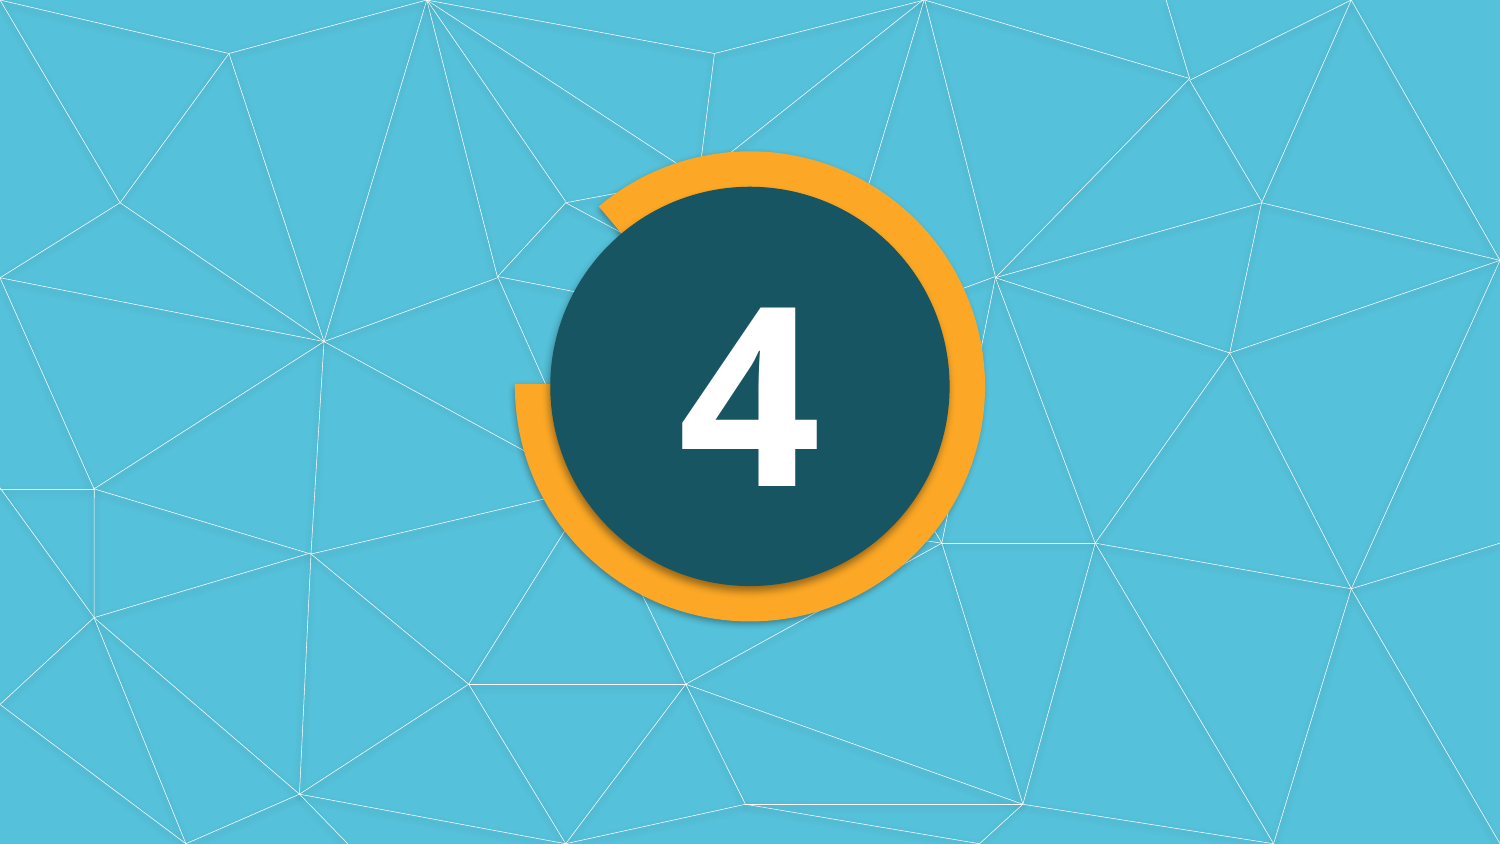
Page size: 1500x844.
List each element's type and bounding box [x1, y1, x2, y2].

text_box [514, 151, 986, 622]
text_box [0, 0, 1500, 844]
